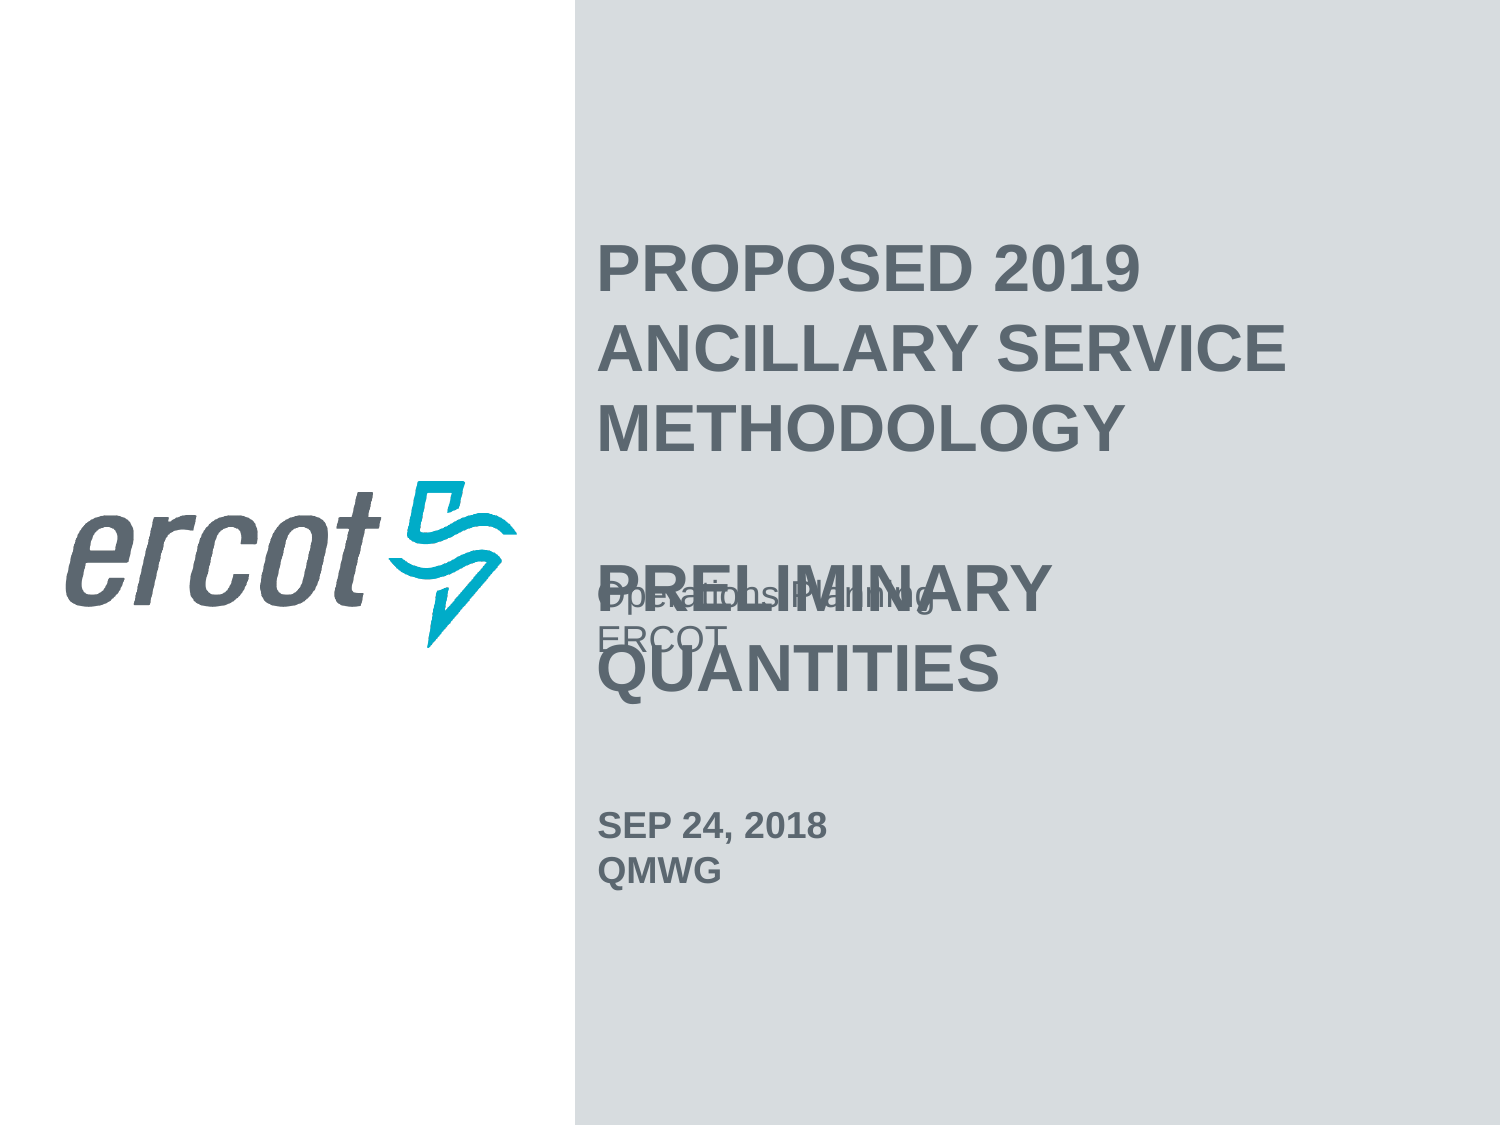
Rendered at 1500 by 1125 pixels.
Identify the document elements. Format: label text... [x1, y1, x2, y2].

list Sep 24, 2018 QMWG [582, 793, 1315, 900]
list Proposed 2019 Ancillary Service Methodology Preliminary Quantities [581, 217, 1488, 596]
list Operations Planning ERCOT [581, 562, 1315, 714]
text_box [582, 499, 1333, 694]
picture [56, 471, 525, 654]
